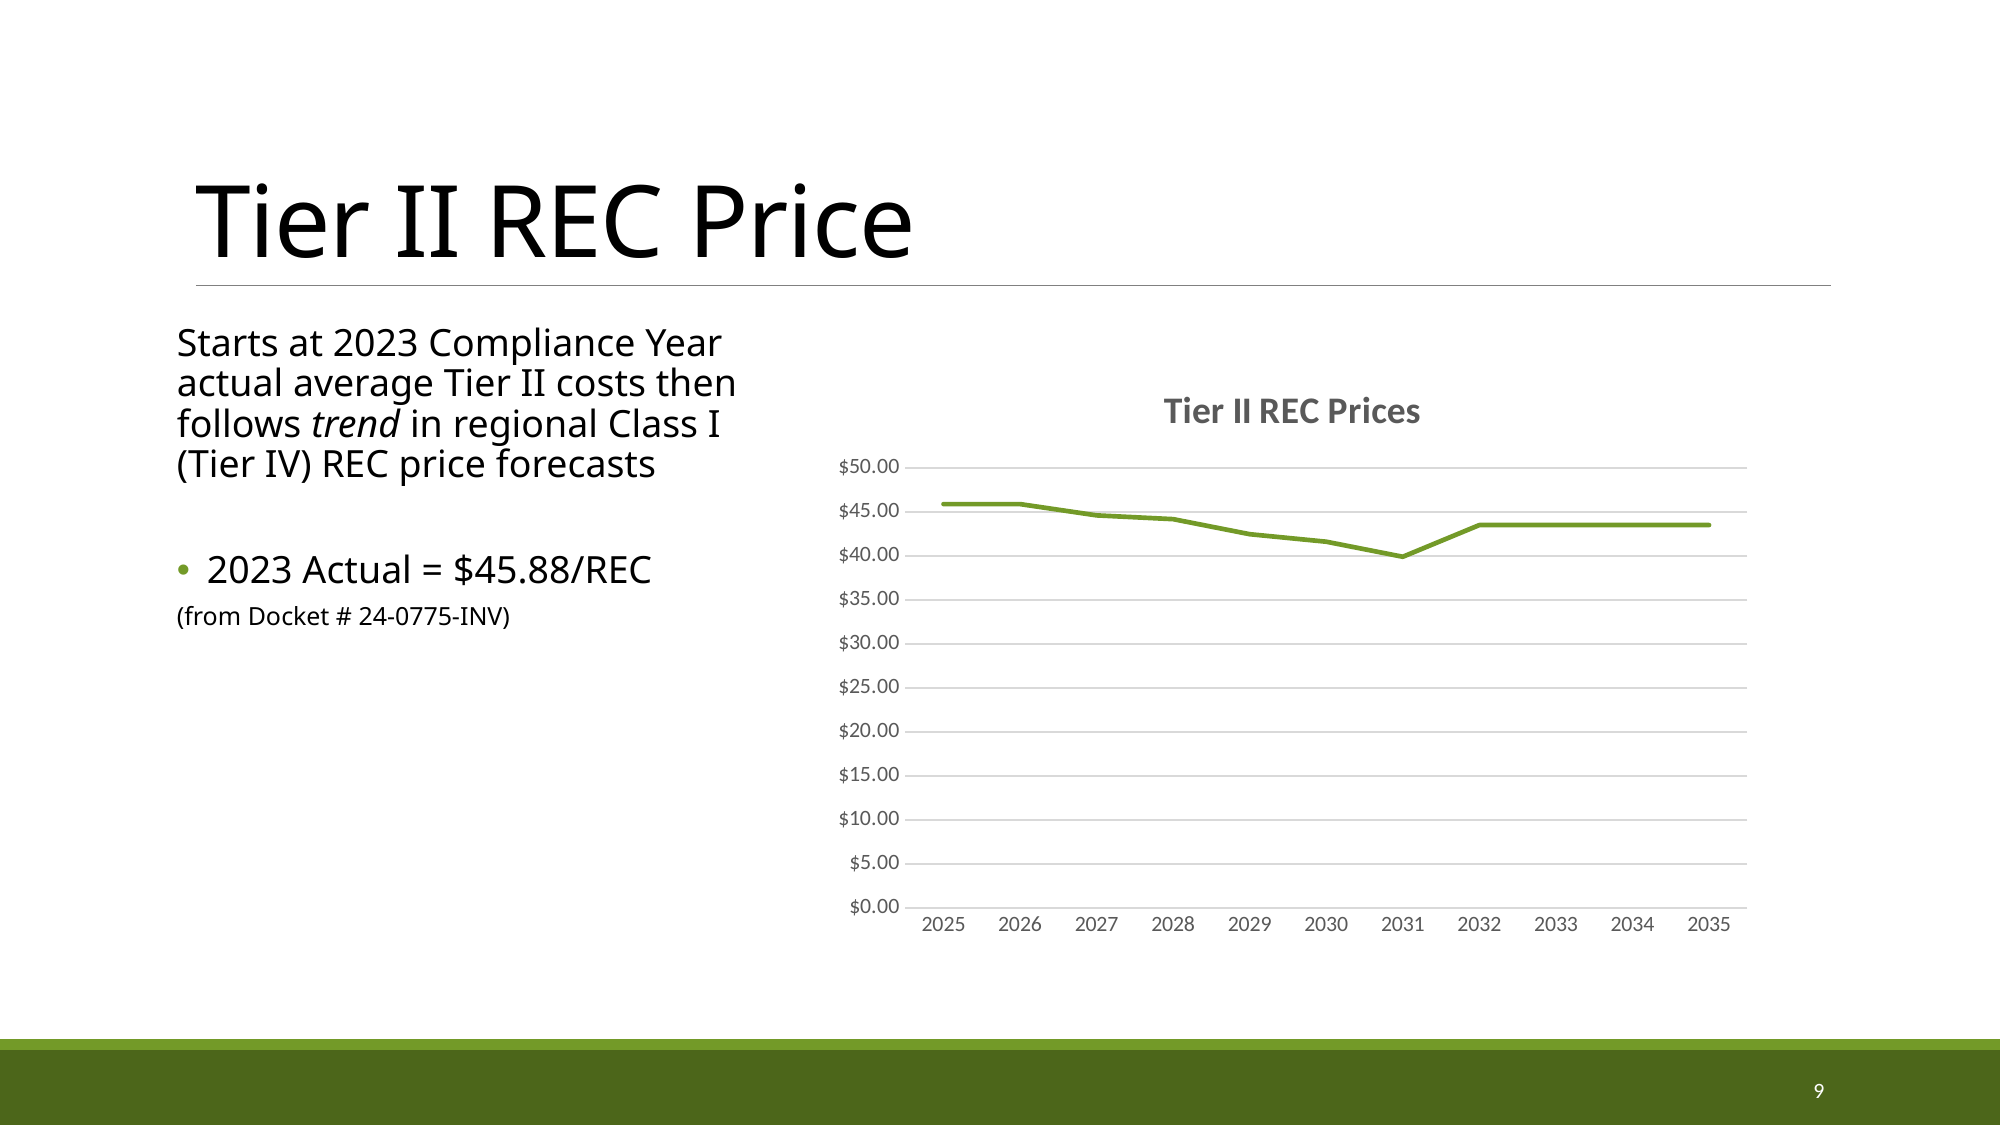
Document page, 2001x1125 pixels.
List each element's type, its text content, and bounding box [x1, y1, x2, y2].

title Tier II REC Price [180, 47, 1830, 285]
list Starts at 2023 Compliance Year actual average Tier II costs then follows trend in regional Class I (Tier IV) REC price forecasts 2023 Actual = $45.88/REC (from Docket # 24-0775-INV) [143, 316, 776, 968]
chart [818, 364, 1767, 950]
slide_number 9 [1624, 1059, 1840, 1120]
